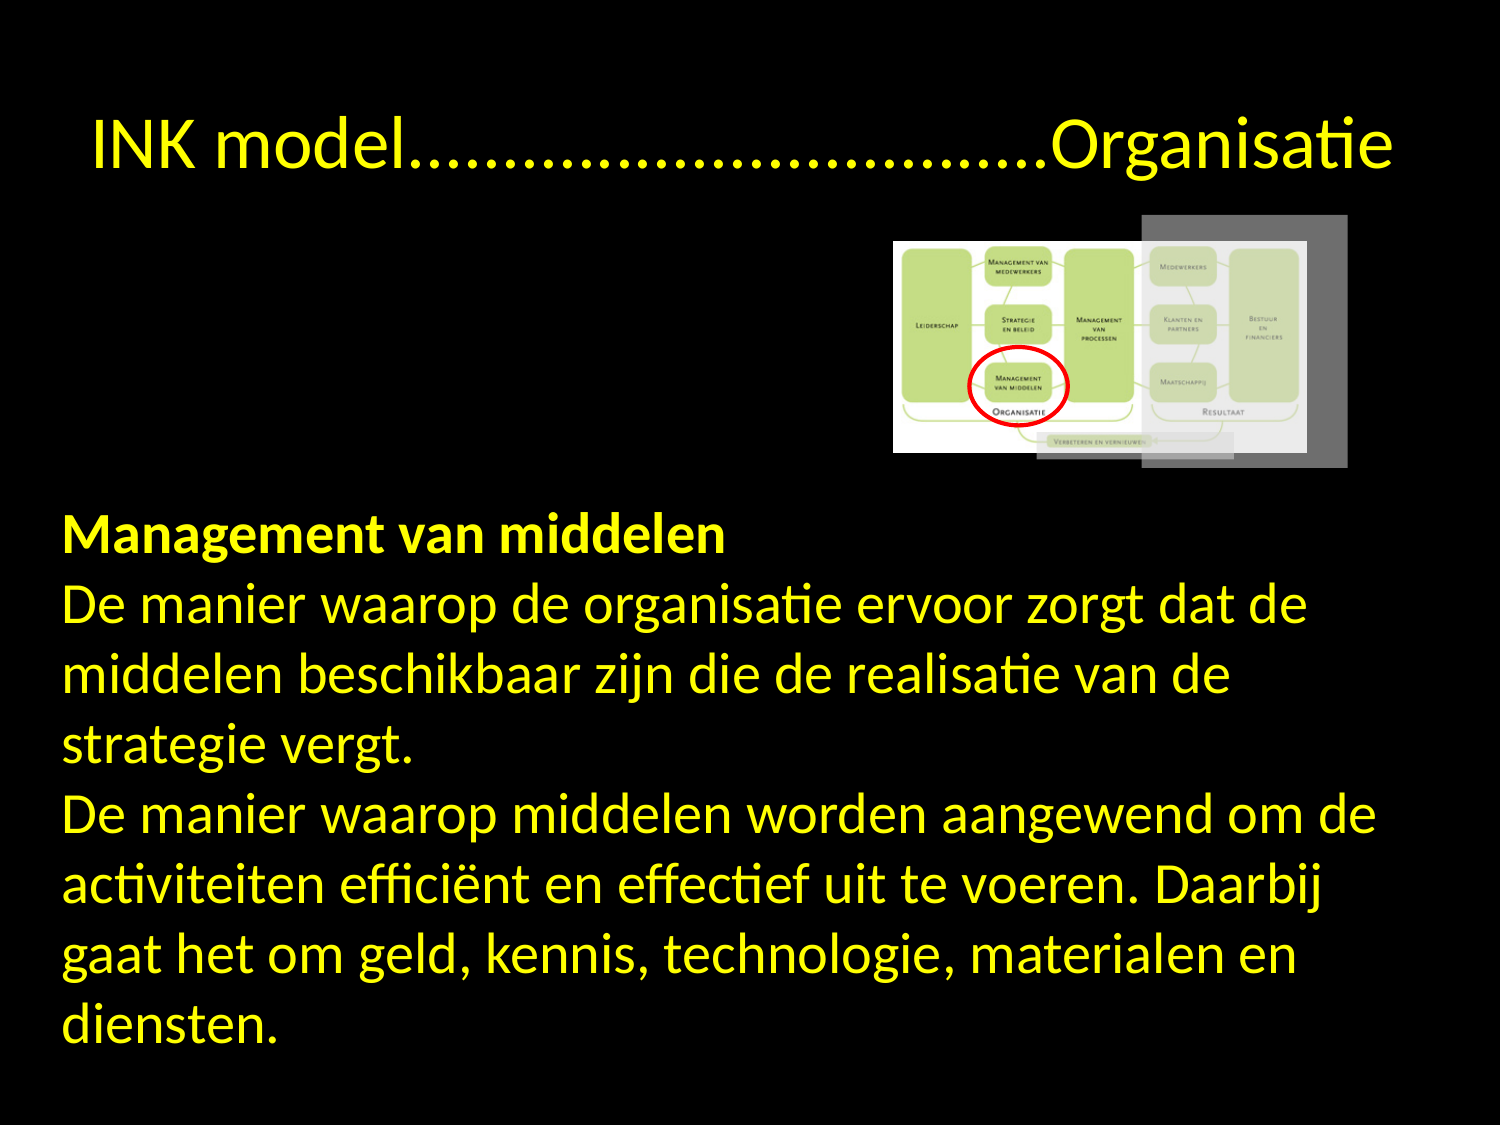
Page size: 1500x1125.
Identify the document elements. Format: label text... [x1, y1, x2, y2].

text_box Management van middelen De manier waarop de organisatie ervoor zorgt dat de middelen beschikbaar zijn die de realisatie van de strategie vergt. De manier waarop middelen worden aangewend om de activiteiten efficiënt en effectief uit te voeren. Daarbij gaat het om geld, kennis, technologie, materialen en diensten. [46, 488, 1447, 1063]
text_box [1140, 213, 1350, 470]
picture [893, 241, 1307, 453]
title INK model..................................Organisatie [75, 45, 1425, 233]
